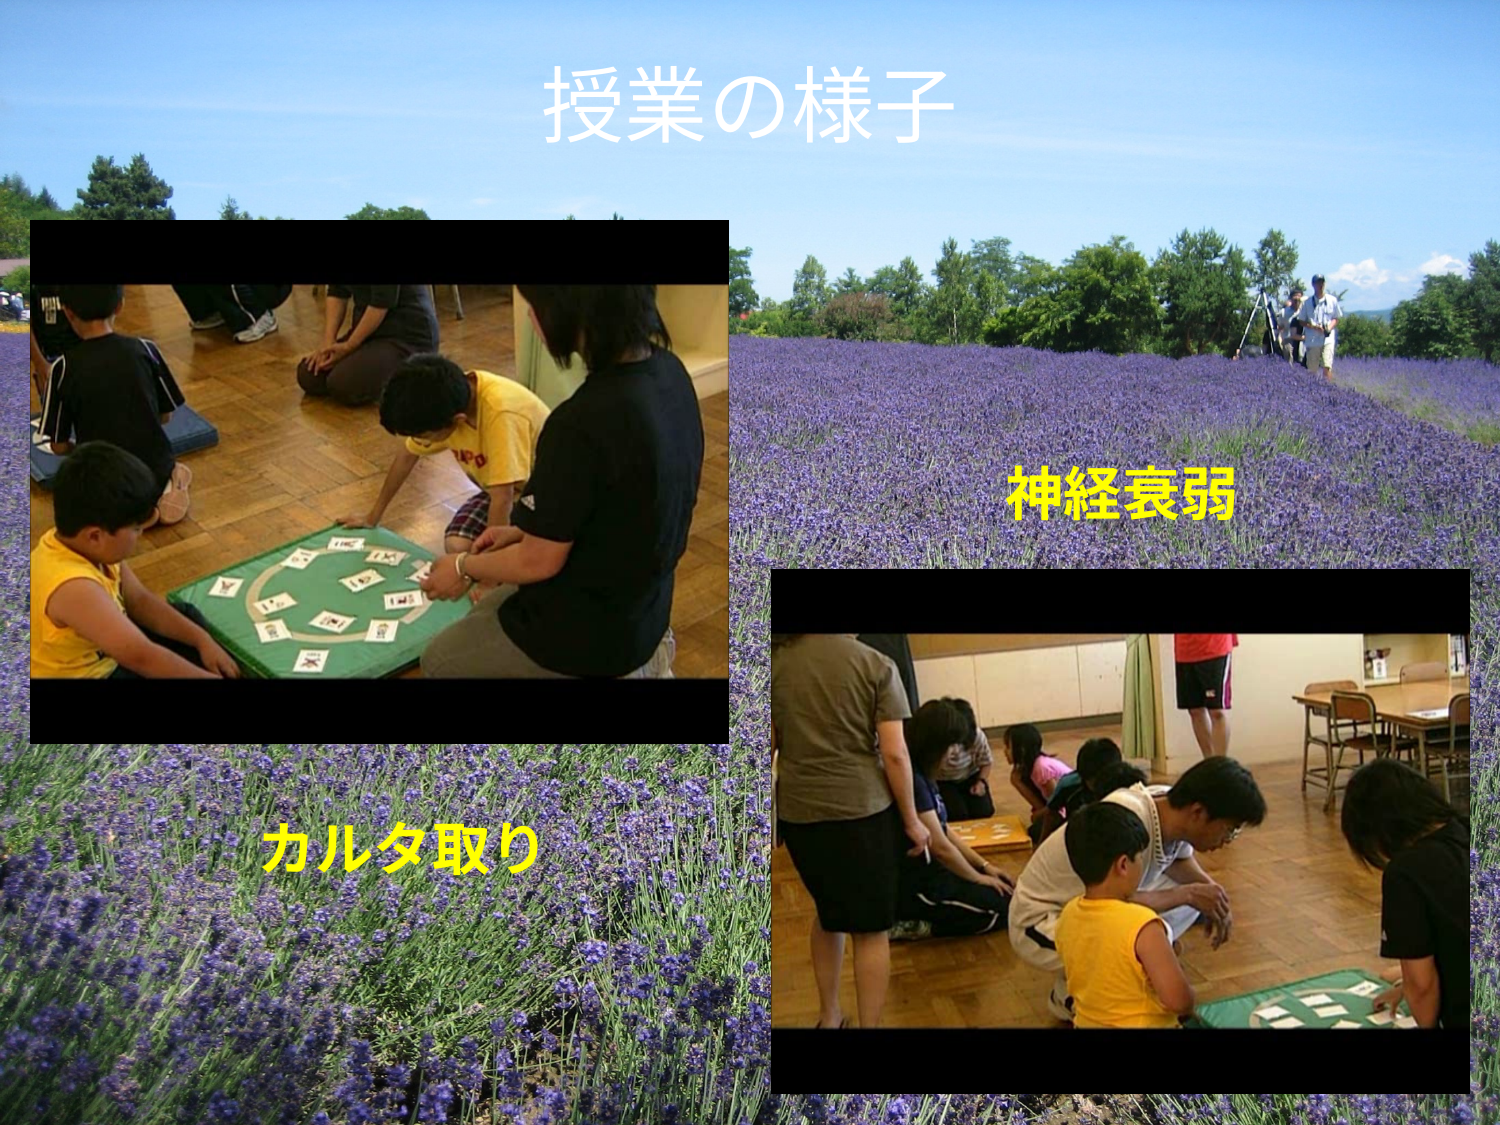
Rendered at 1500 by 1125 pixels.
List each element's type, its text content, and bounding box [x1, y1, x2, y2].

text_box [770, 568, 1471, 1095]
text_box 神経衰弱 [773, 432, 1471, 551]
picture [0, 0, 1500, 1125]
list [29, 219, 730, 746]
text_box カルタ取り [54, 788, 752, 907]
title 授業の様子 [75, 45, 1425, 161]
